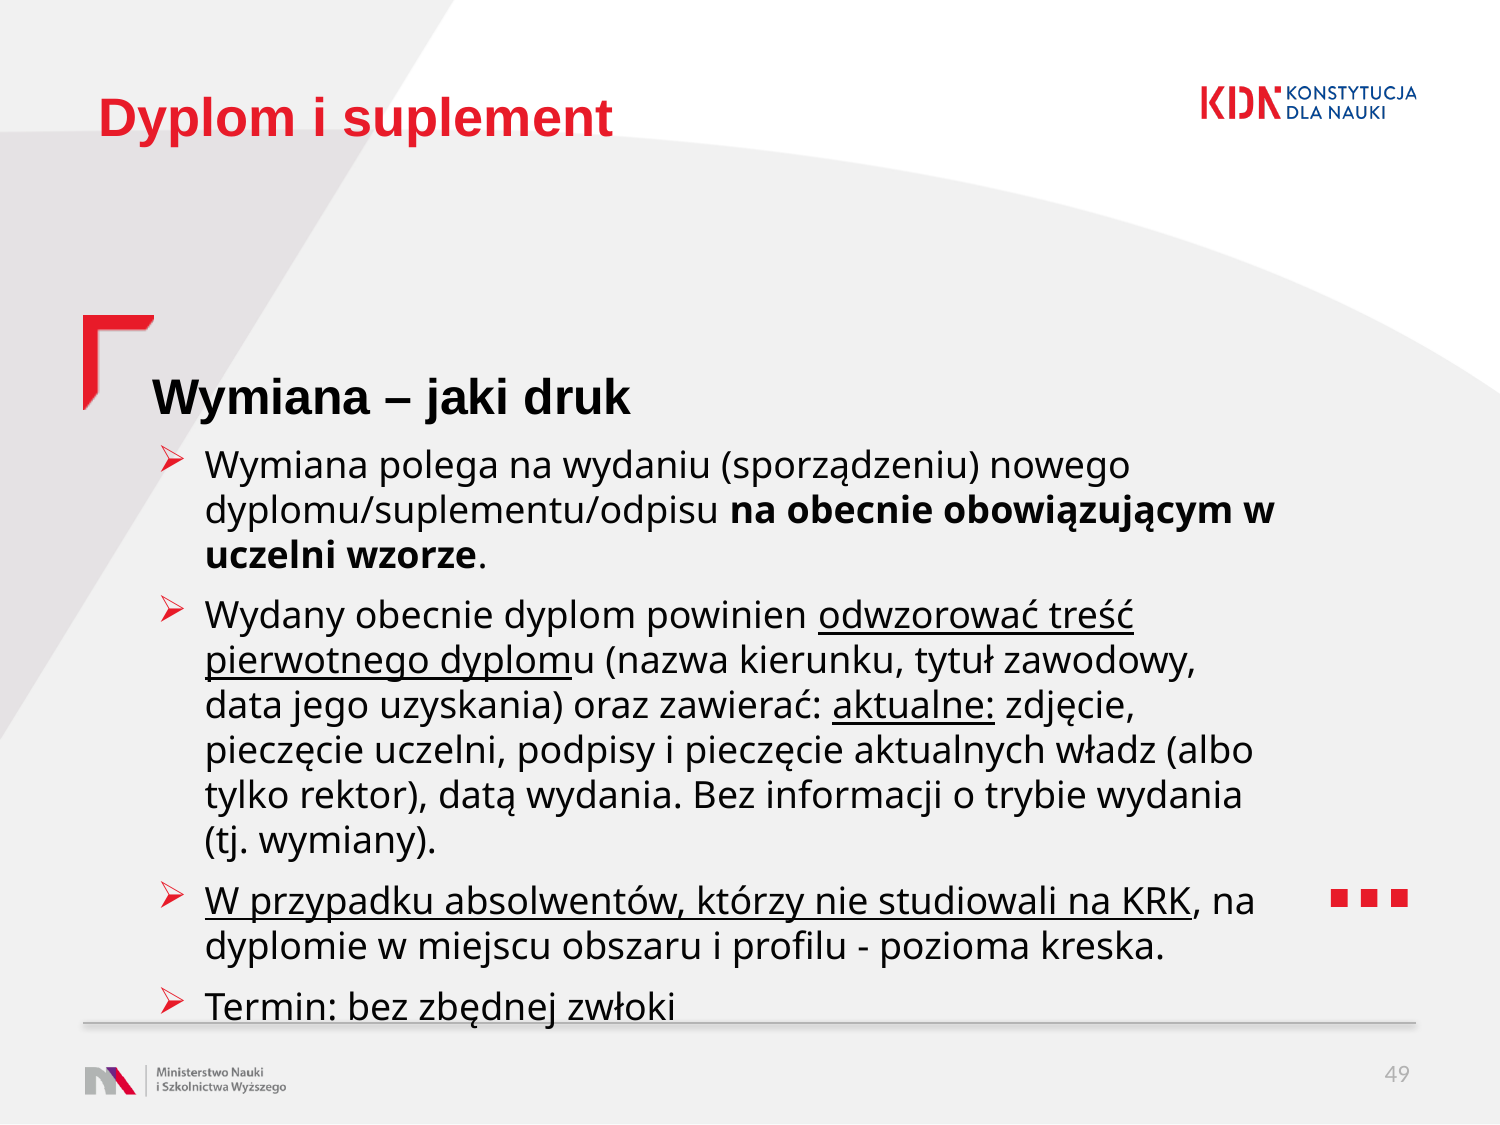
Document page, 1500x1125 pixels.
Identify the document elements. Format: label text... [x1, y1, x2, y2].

text_box Wymiana – jaki druk [137, 357, 1259, 433]
slide_number 49 [1074, 1042, 1425, 1103]
list Wymiana polega na wydaniu (sporządzeniu) nowego dyplomu/suplementu/odpisu na obecnie obowiązującym w uczelni wzorze. Wydany obecnie dyplom powinien odwzorować treść pierwotnego dyplomu (nazwa kierunku, tytuł zawodowy, data jego uzyskania) oraz zawierać: aktualne: zdjęcie, pieczęcie uczelni, podpisy i pieczęcie aktualnych władz (albo tylko rektor), datą wydania. Bez informacji o trybie wydania (tj. wymiany). W przypadku absolwentów, którzy nie studiowali na KRK, na dyplomie w miejscu obszaru i profilu - pozioma kreska. Termin: bez zbędnej zwłoki [142, 433, 1295, 1012]
picture [0, 0, 1500, 1125]
title Dyplom i suplement [83, 74, 1170, 143]
